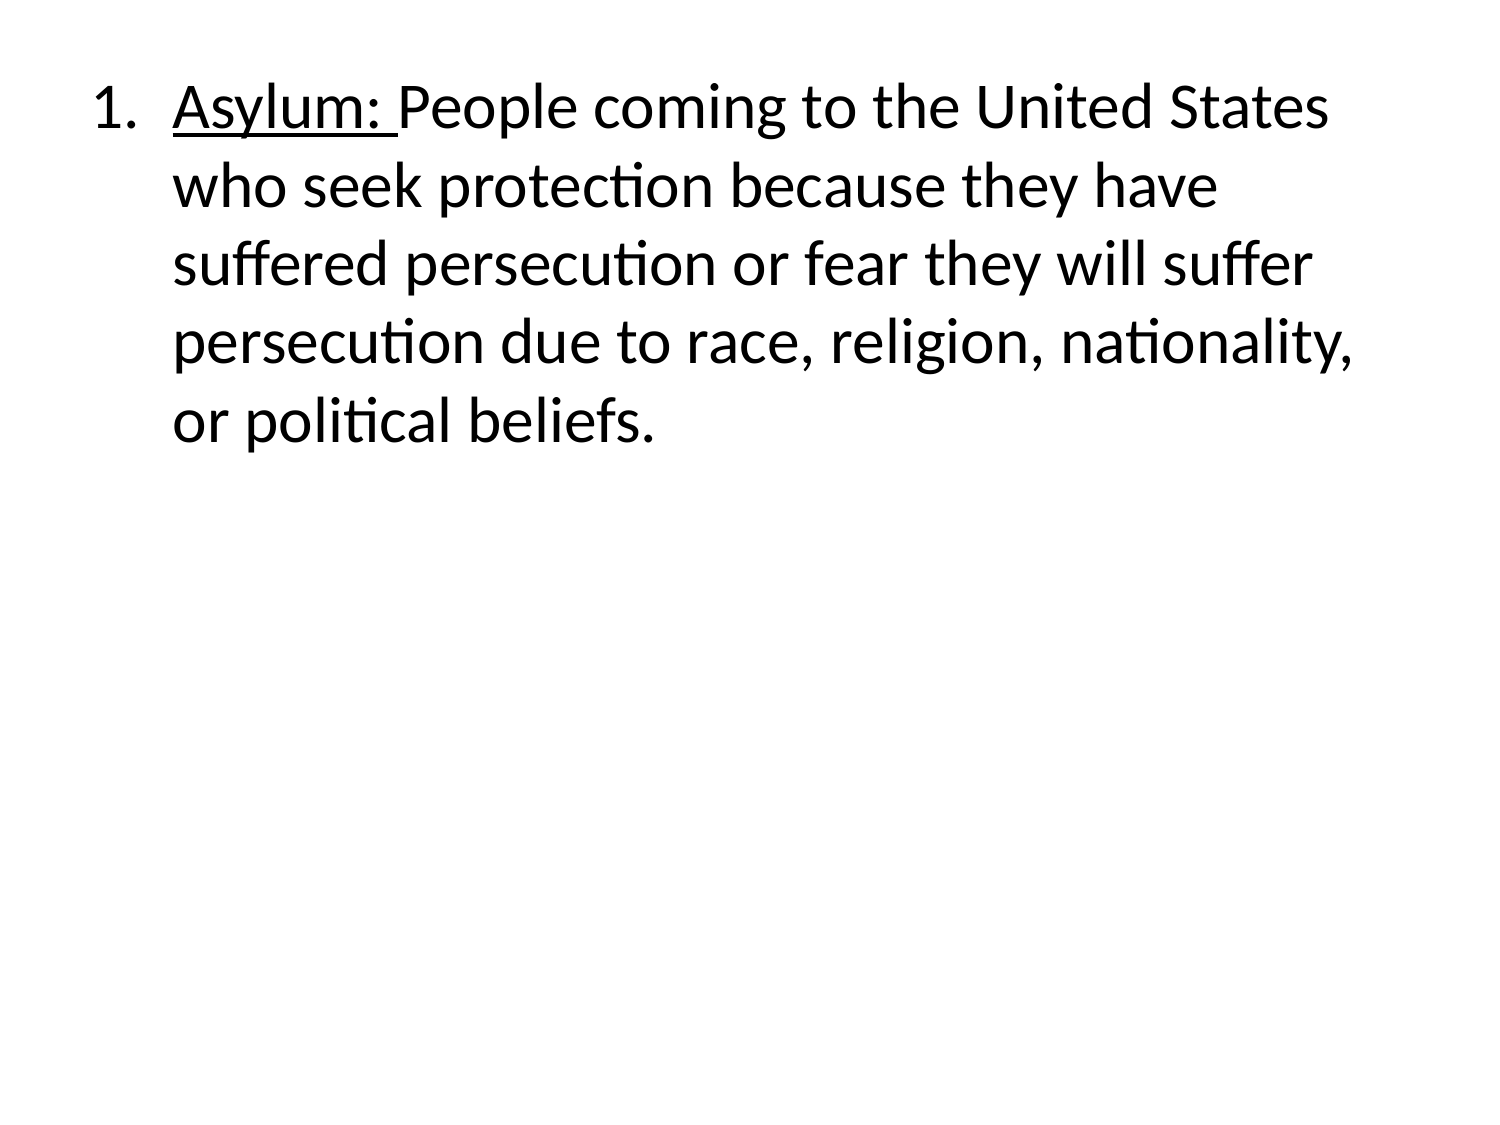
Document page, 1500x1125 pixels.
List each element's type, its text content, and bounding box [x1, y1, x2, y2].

list Asylum: People coming to the United States who seek protection because they have suffered persecution or fear they will suffer persecution due to race, religion, nationality, or political beliefs. [75, 55, 1425, 464]
